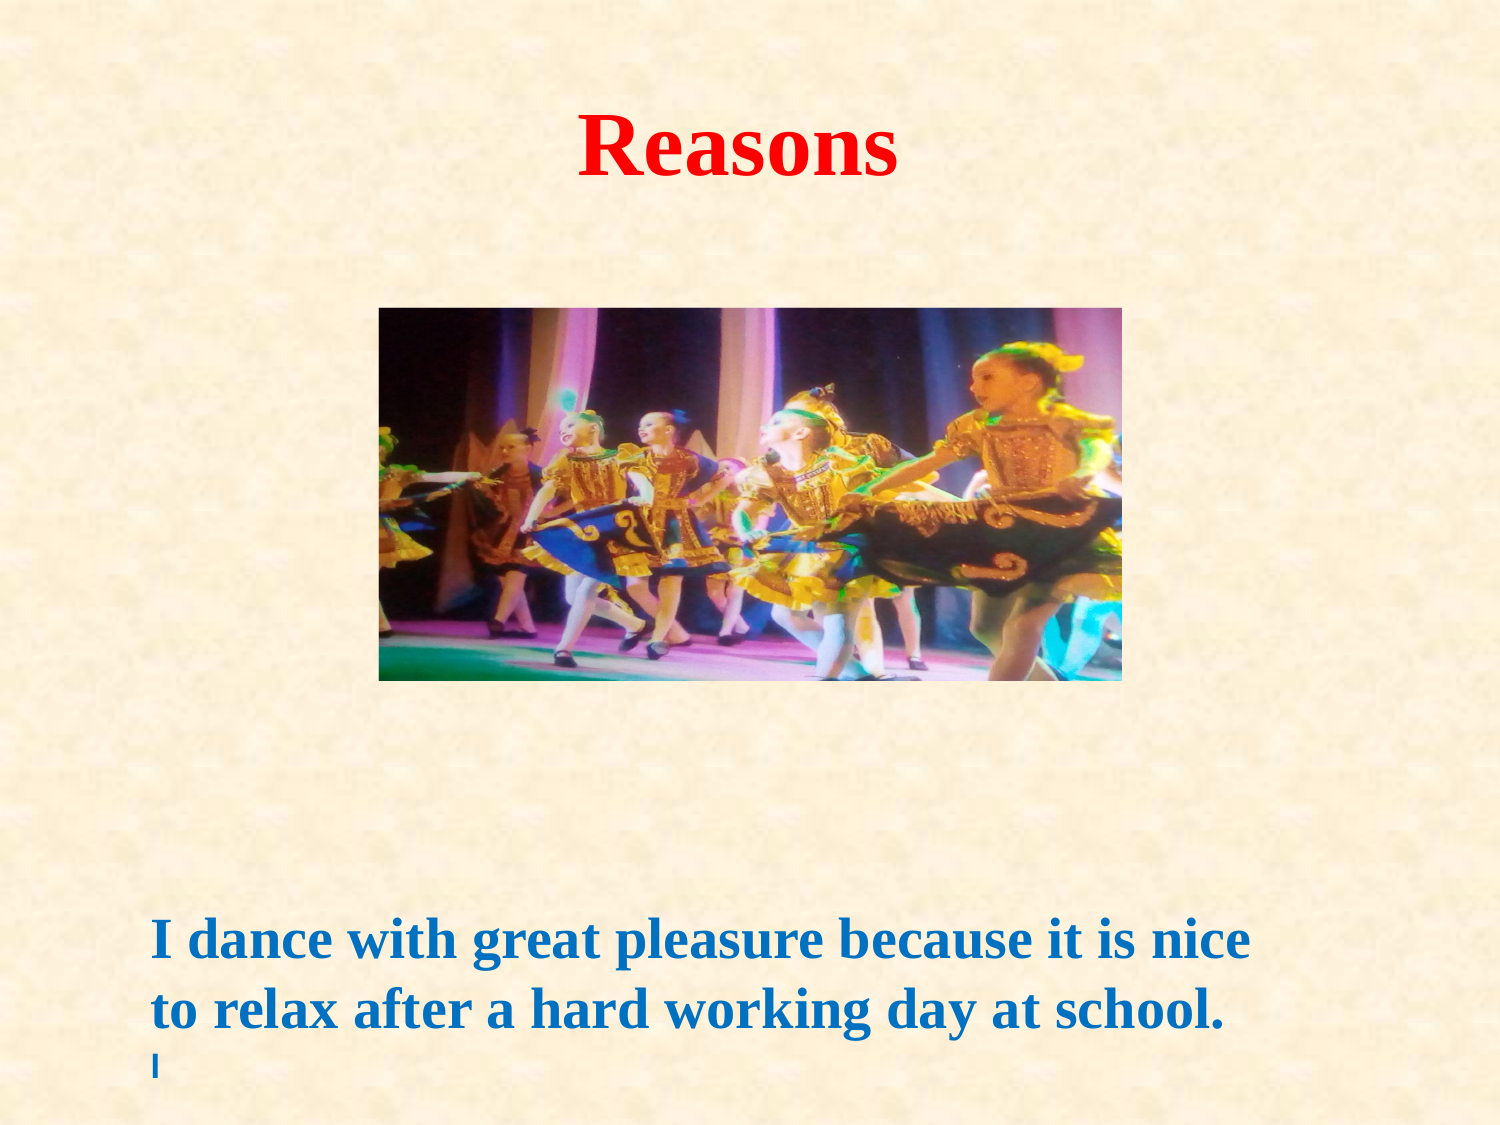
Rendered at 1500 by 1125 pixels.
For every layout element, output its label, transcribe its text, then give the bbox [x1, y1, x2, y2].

title Reasons [75, 45, 1425, 233]
picture [0, 0, 1500, 1125]
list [563, 122, 937, 866]
text_box I dance with great pleasure because it is nice to relax after a hard working day at school. I [135, 893, 1500, 1093]
